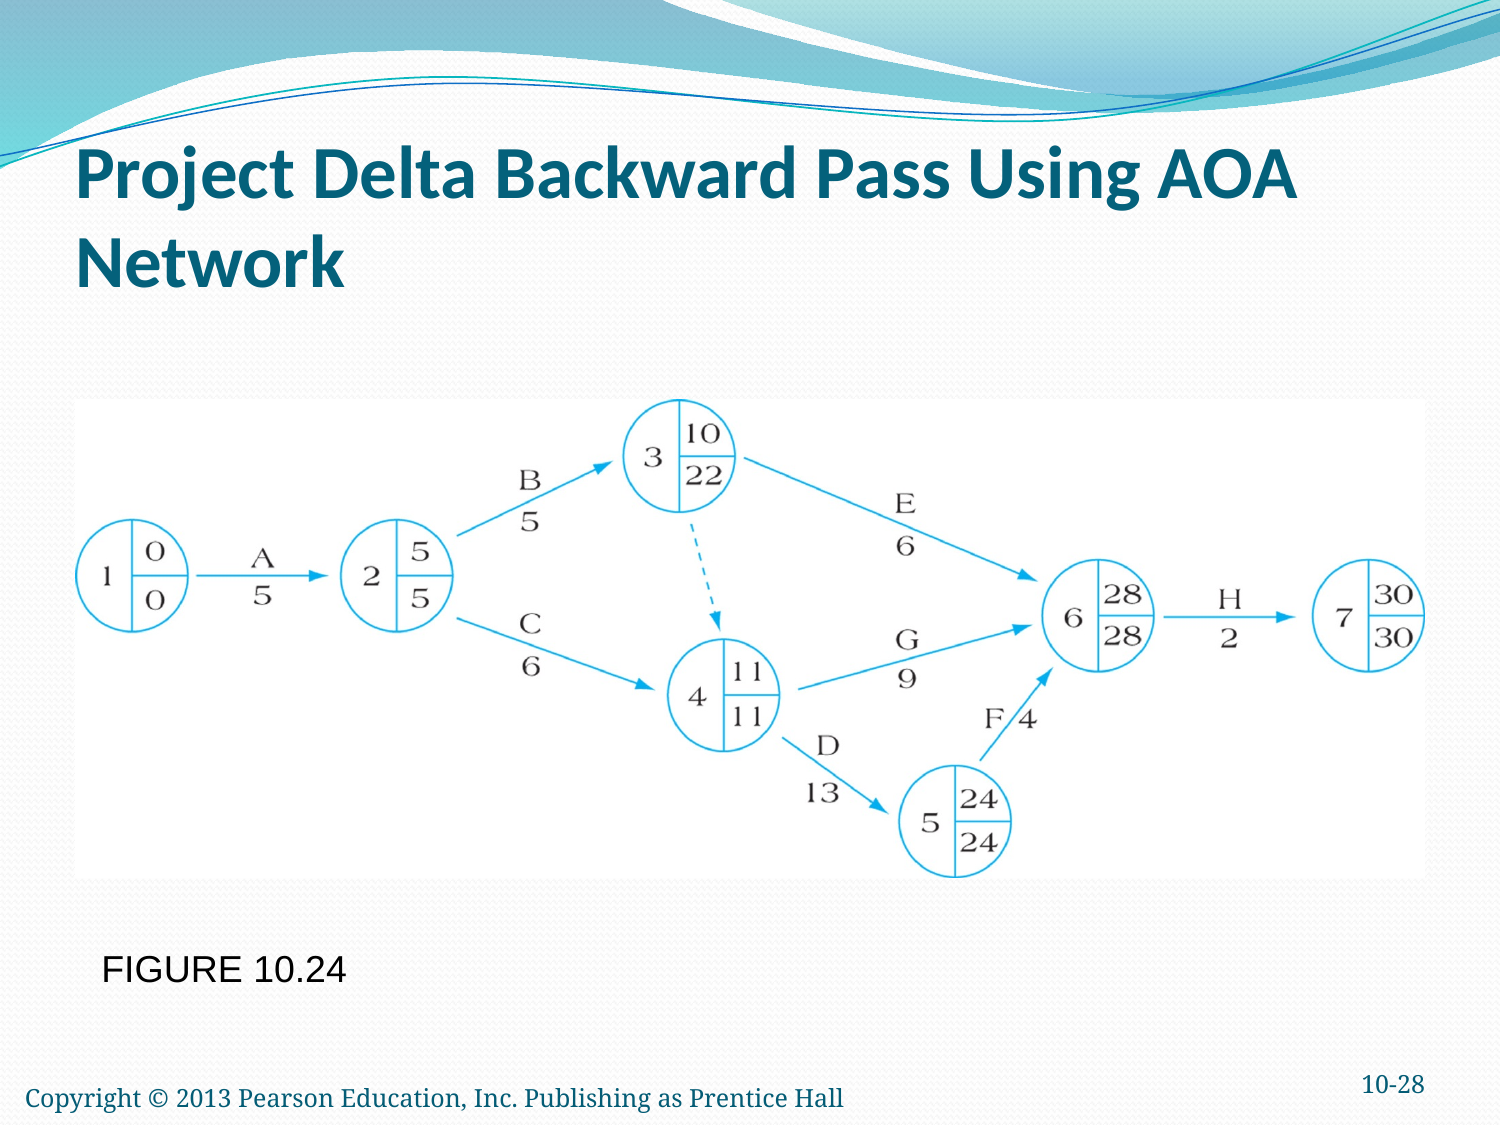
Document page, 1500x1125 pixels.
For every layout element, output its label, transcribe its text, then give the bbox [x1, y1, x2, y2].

text_box Copyright © 2013 Pearson Education, Inc. Publishing as Prentice Hall [24, 1074, 988, 1113]
title Project Delta Backward Pass Using AOA Network [74, 115, 1438, 304]
text_box FIGURE 10.24 [86, 937, 383, 998]
slide_number 10-28 [1299, 1042, 1425, 1103]
picture [74, 399, 1426, 878]
